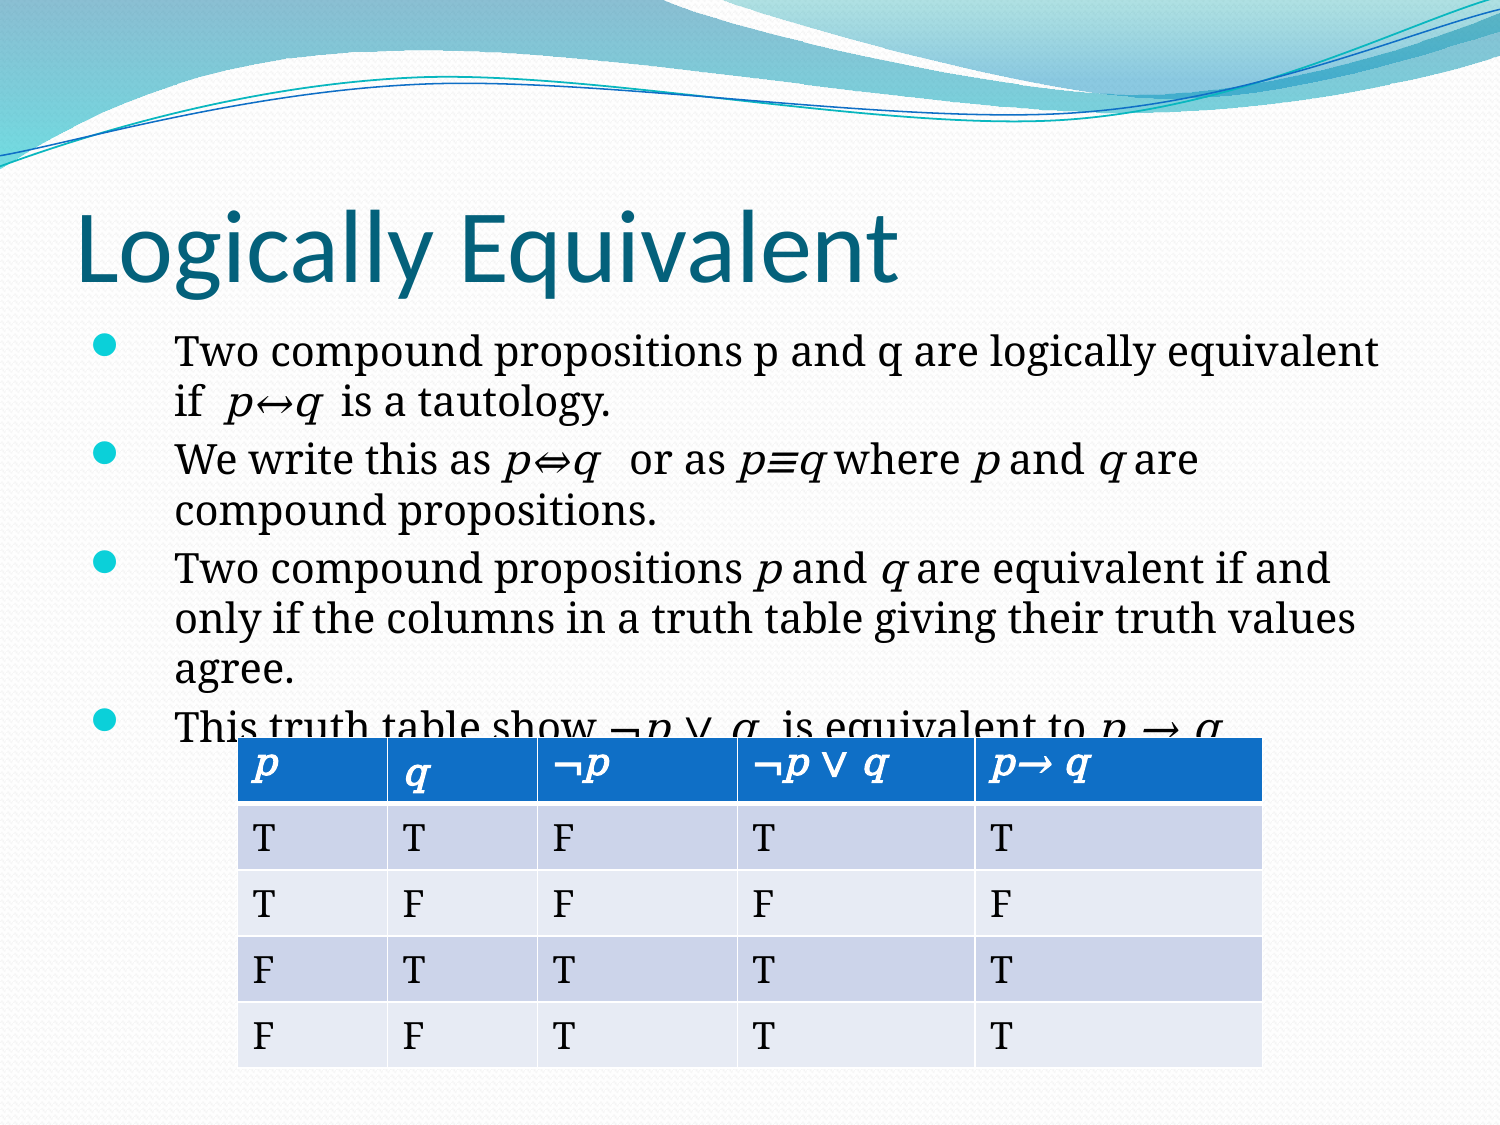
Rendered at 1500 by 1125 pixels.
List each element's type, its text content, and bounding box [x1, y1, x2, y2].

table_cell T [738, 937, 974, 1001]
table_cell T [388, 937, 537, 1001]
table_cell F [388, 871, 537, 935]
table_cell F [388, 1003, 537, 1067]
table_cell F [538, 806, 737, 869]
table_cell T [738, 1003, 974, 1067]
table_cell T [976, 937, 1262, 1001]
table_cell F [976, 871, 1262, 935]
list Two compound propositions p and q are logically equivalent if p↔q is a tautology. We write this as p⇔q or as p≡q where p and q are compound propositions. Two compound propositions p and q are equivalent if and only if the columns in a truth table giving their truth values agree. This truth table show ¬p ∨ q is equivalent to p → q. [75, 317, 1425, 1038]
table_cell F [538, 871, 737, 935]
table_cell T [538, 937, 737, 1001]
table_cell T [976, 1003, 1262, 1067]
table_cell F [738, 871, 974, 935]
table_cell T [388, 806, 537, 869]
table_cell T [738, 806, 974, 869]
table_cell T [538, 1003, 737, 1067]
table_cell F [238, 1003, 387, 1067]
table_header p [238, 738, 387, 801]
table_cell T [238, 806, 387, 869]
table_cell F [238, 937, 387, 1001]
title Logically Equivalent [75, 115, 1425, 303]
table_header p→ q [976, 738, 1262, 801]
table_cell T [238, 871, 387, 935]
table_header ¬p [538, 738, 737, 801]
table_header q [388, 738, 537, 801]
table_cell T [976, 806, 1262, 869]
table_header ¬p ∨ q [738, 738, 974, 801]
